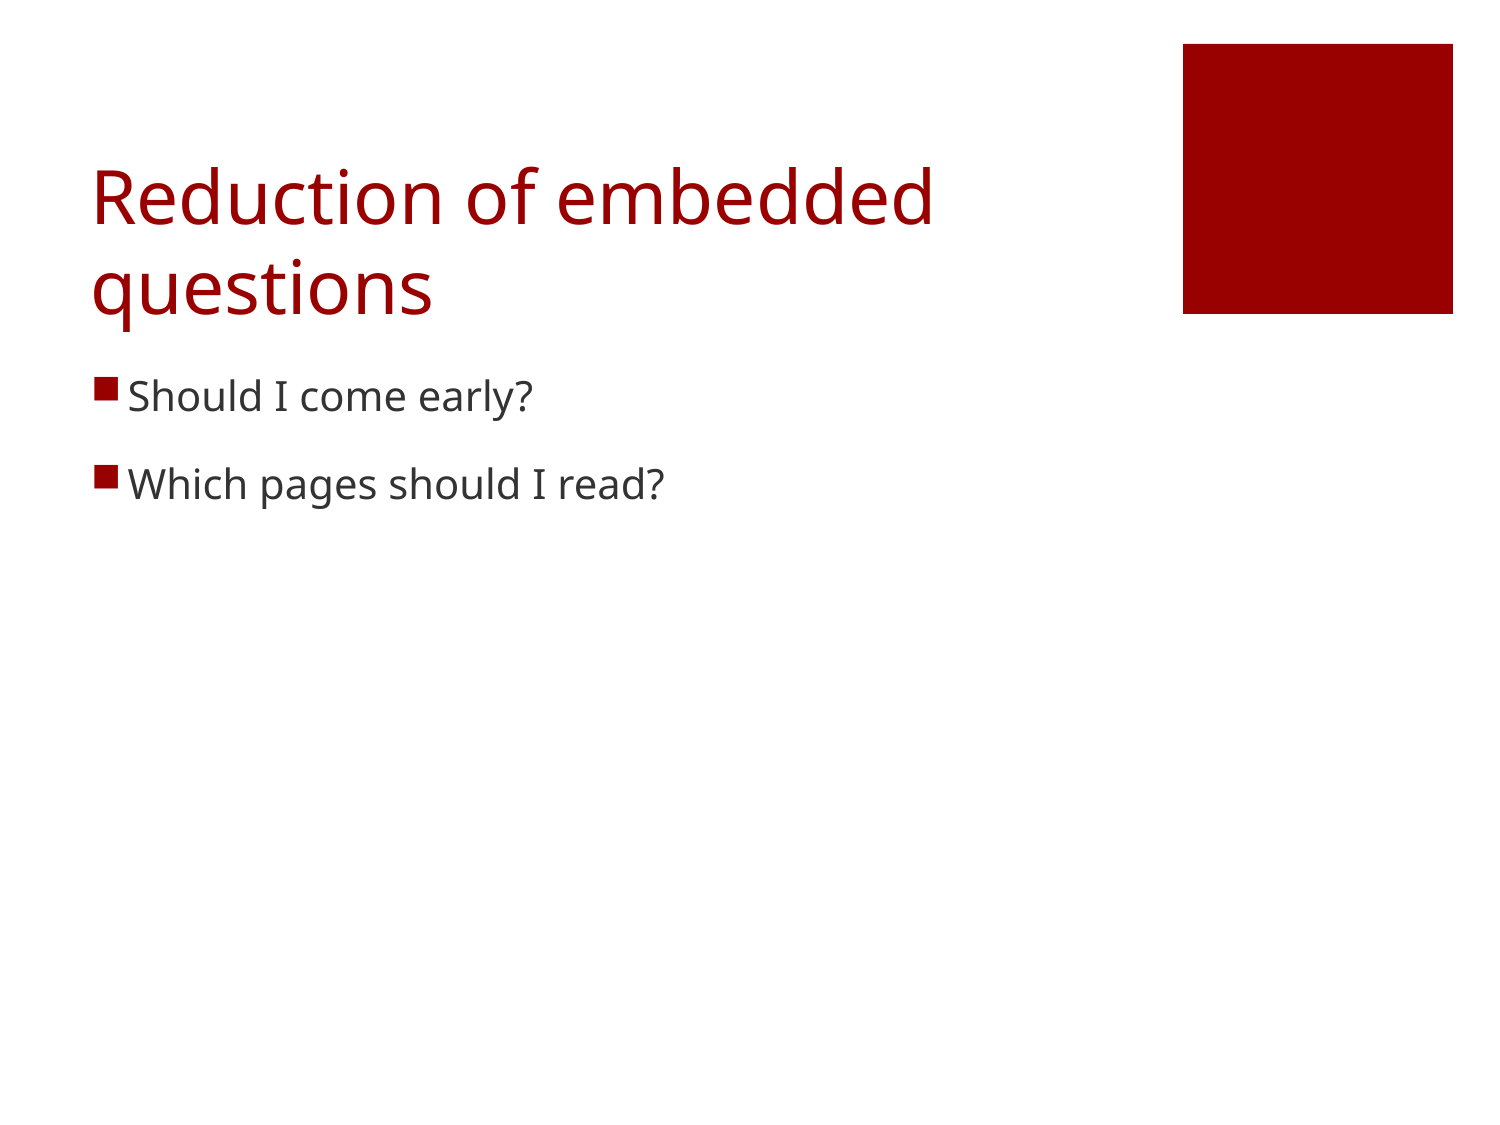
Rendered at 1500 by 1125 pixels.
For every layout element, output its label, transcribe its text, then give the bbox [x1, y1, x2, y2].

title Reduction of embedded questions [75, 149, 1143, 338]
list Should I come early? Which pages should I read? [75, 362, 1143, 1005]
